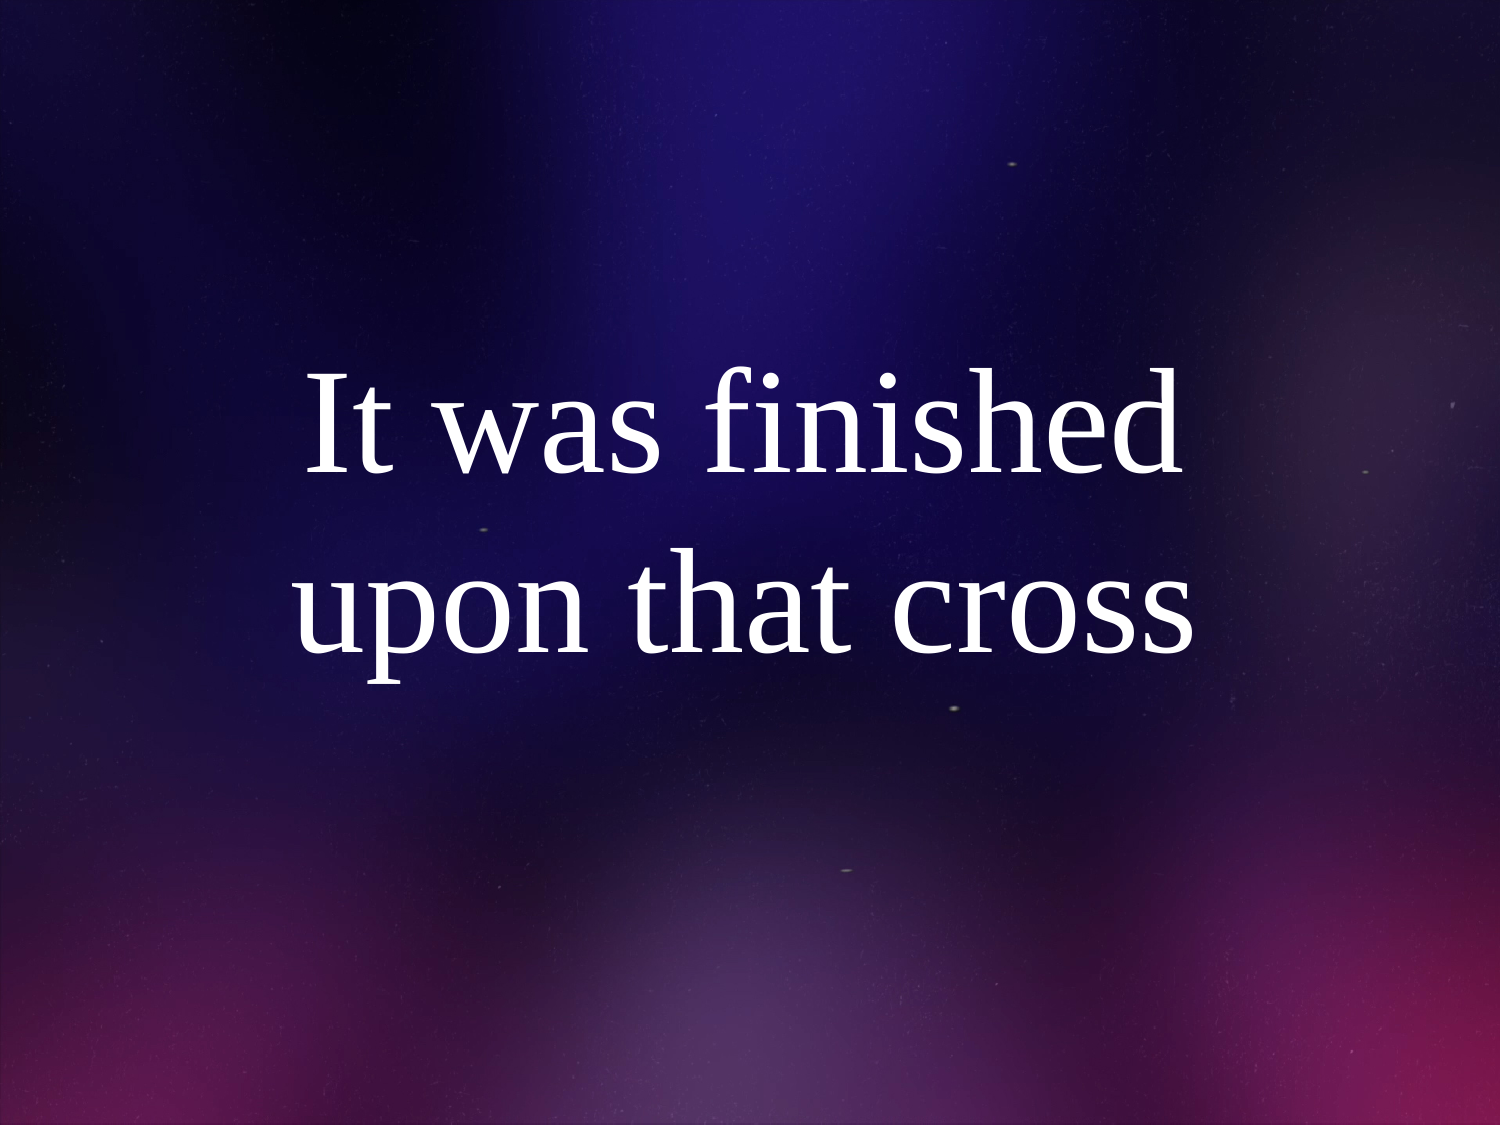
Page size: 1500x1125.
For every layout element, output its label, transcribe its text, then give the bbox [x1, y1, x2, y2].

picture [0, 0, 1500, 1125]
title It was finished upon that cross [29, 408, 1459, 597]
